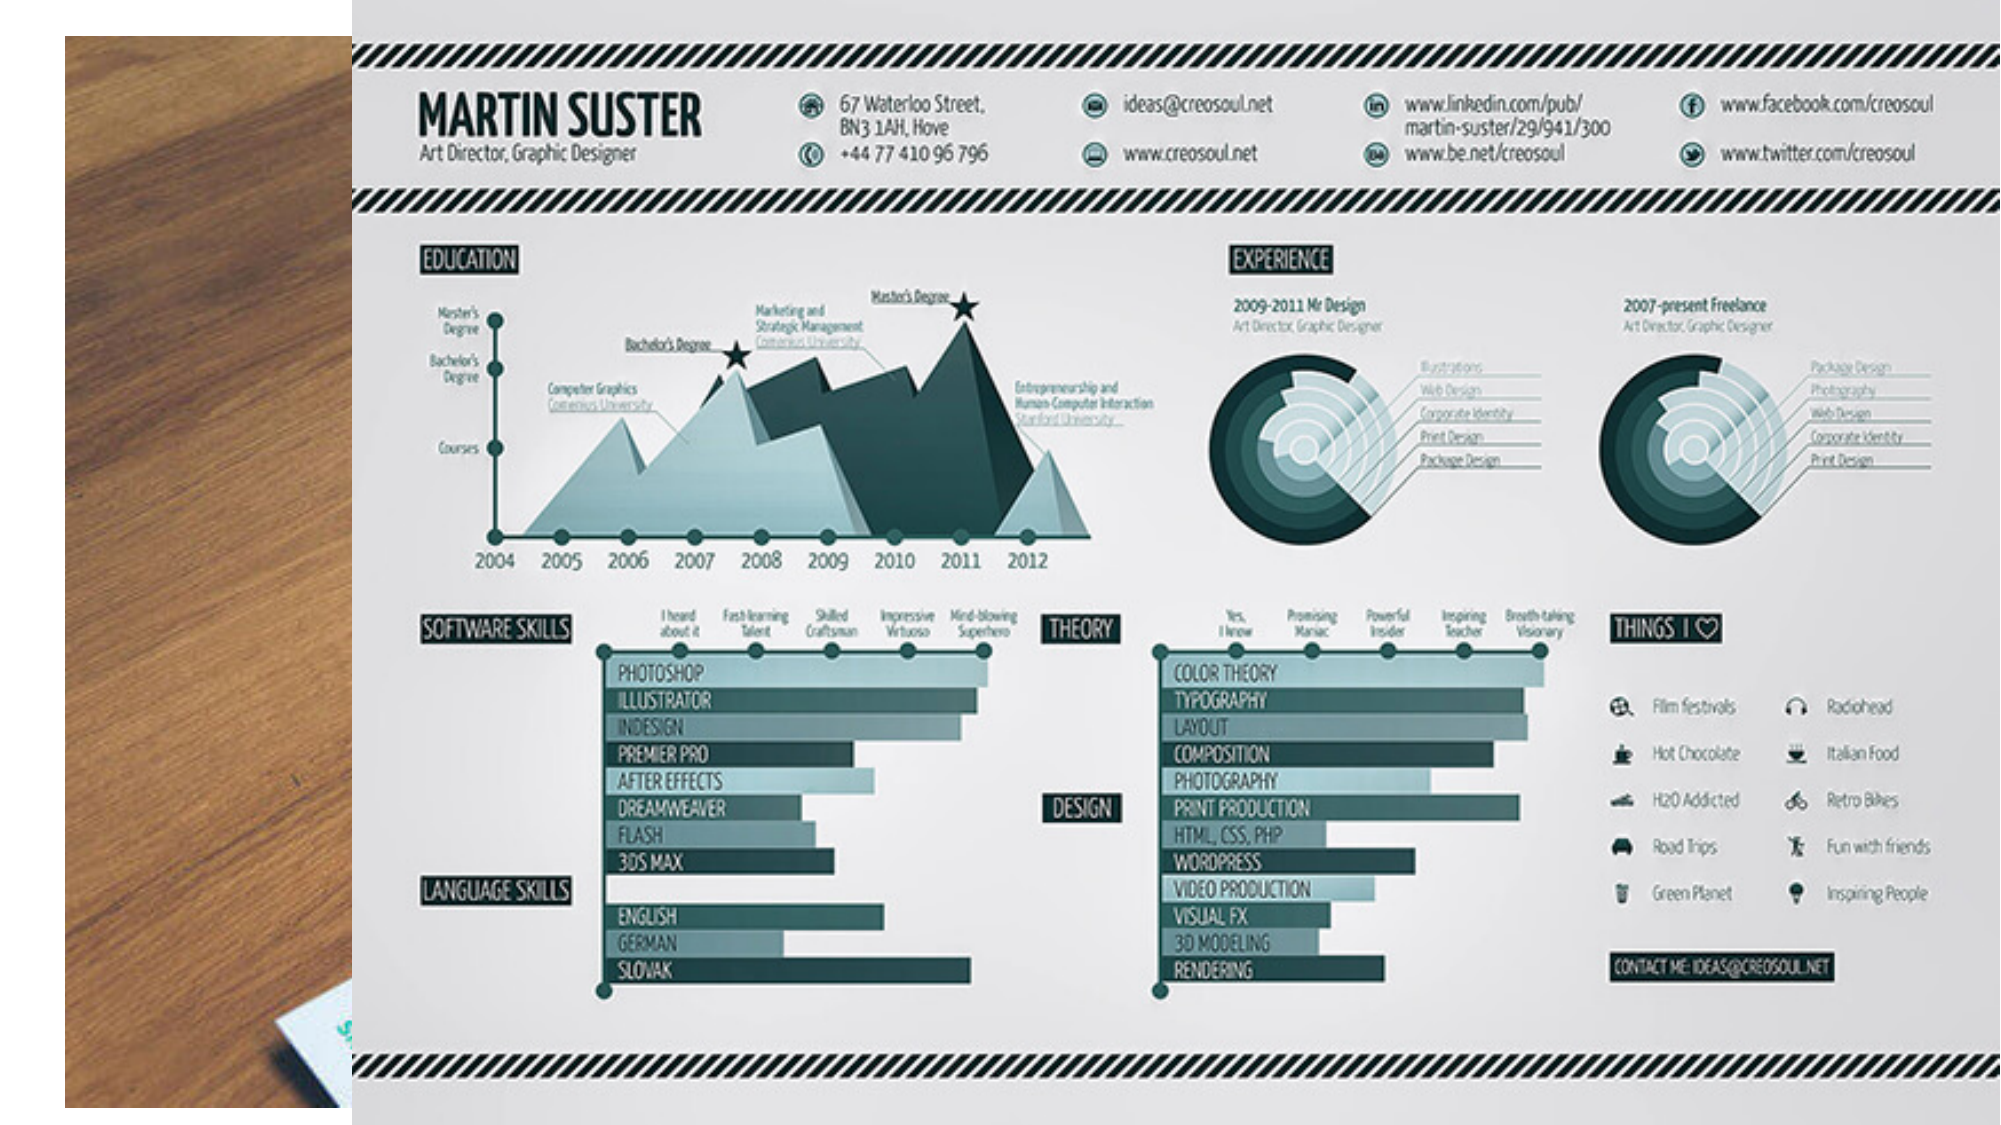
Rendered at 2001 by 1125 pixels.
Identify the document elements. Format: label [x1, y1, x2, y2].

picture [352, 0, 2000, 1125]
list [65, 36, 352, 1108]
